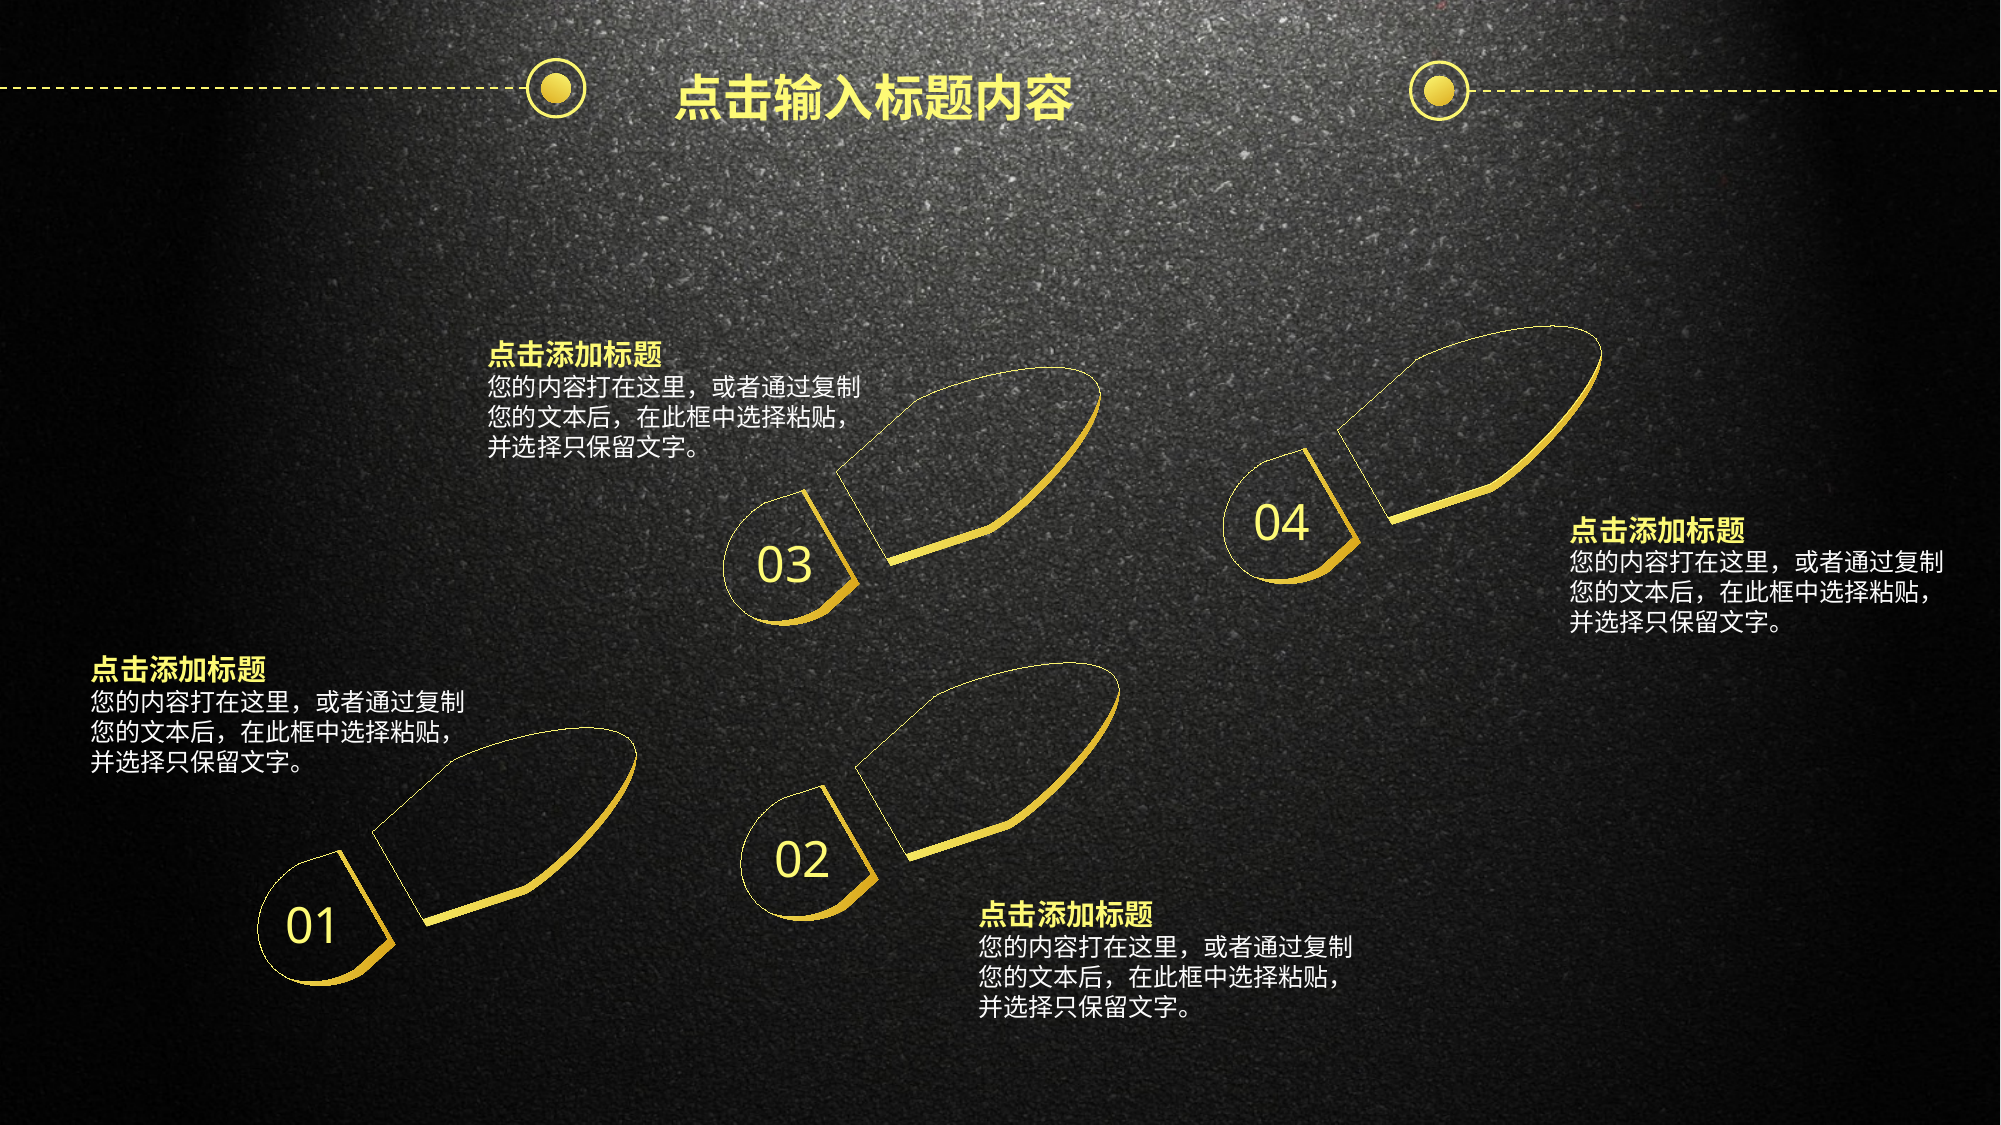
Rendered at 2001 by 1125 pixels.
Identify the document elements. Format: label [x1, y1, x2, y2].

picture [0, 0, 2001, 1125]
text_box [721, 375, 1134, 628]
text_box [1220, 334, 1636, 586]
text_box [738, 671, 1153, 923]
text_box [255, 735, 670, 988]
